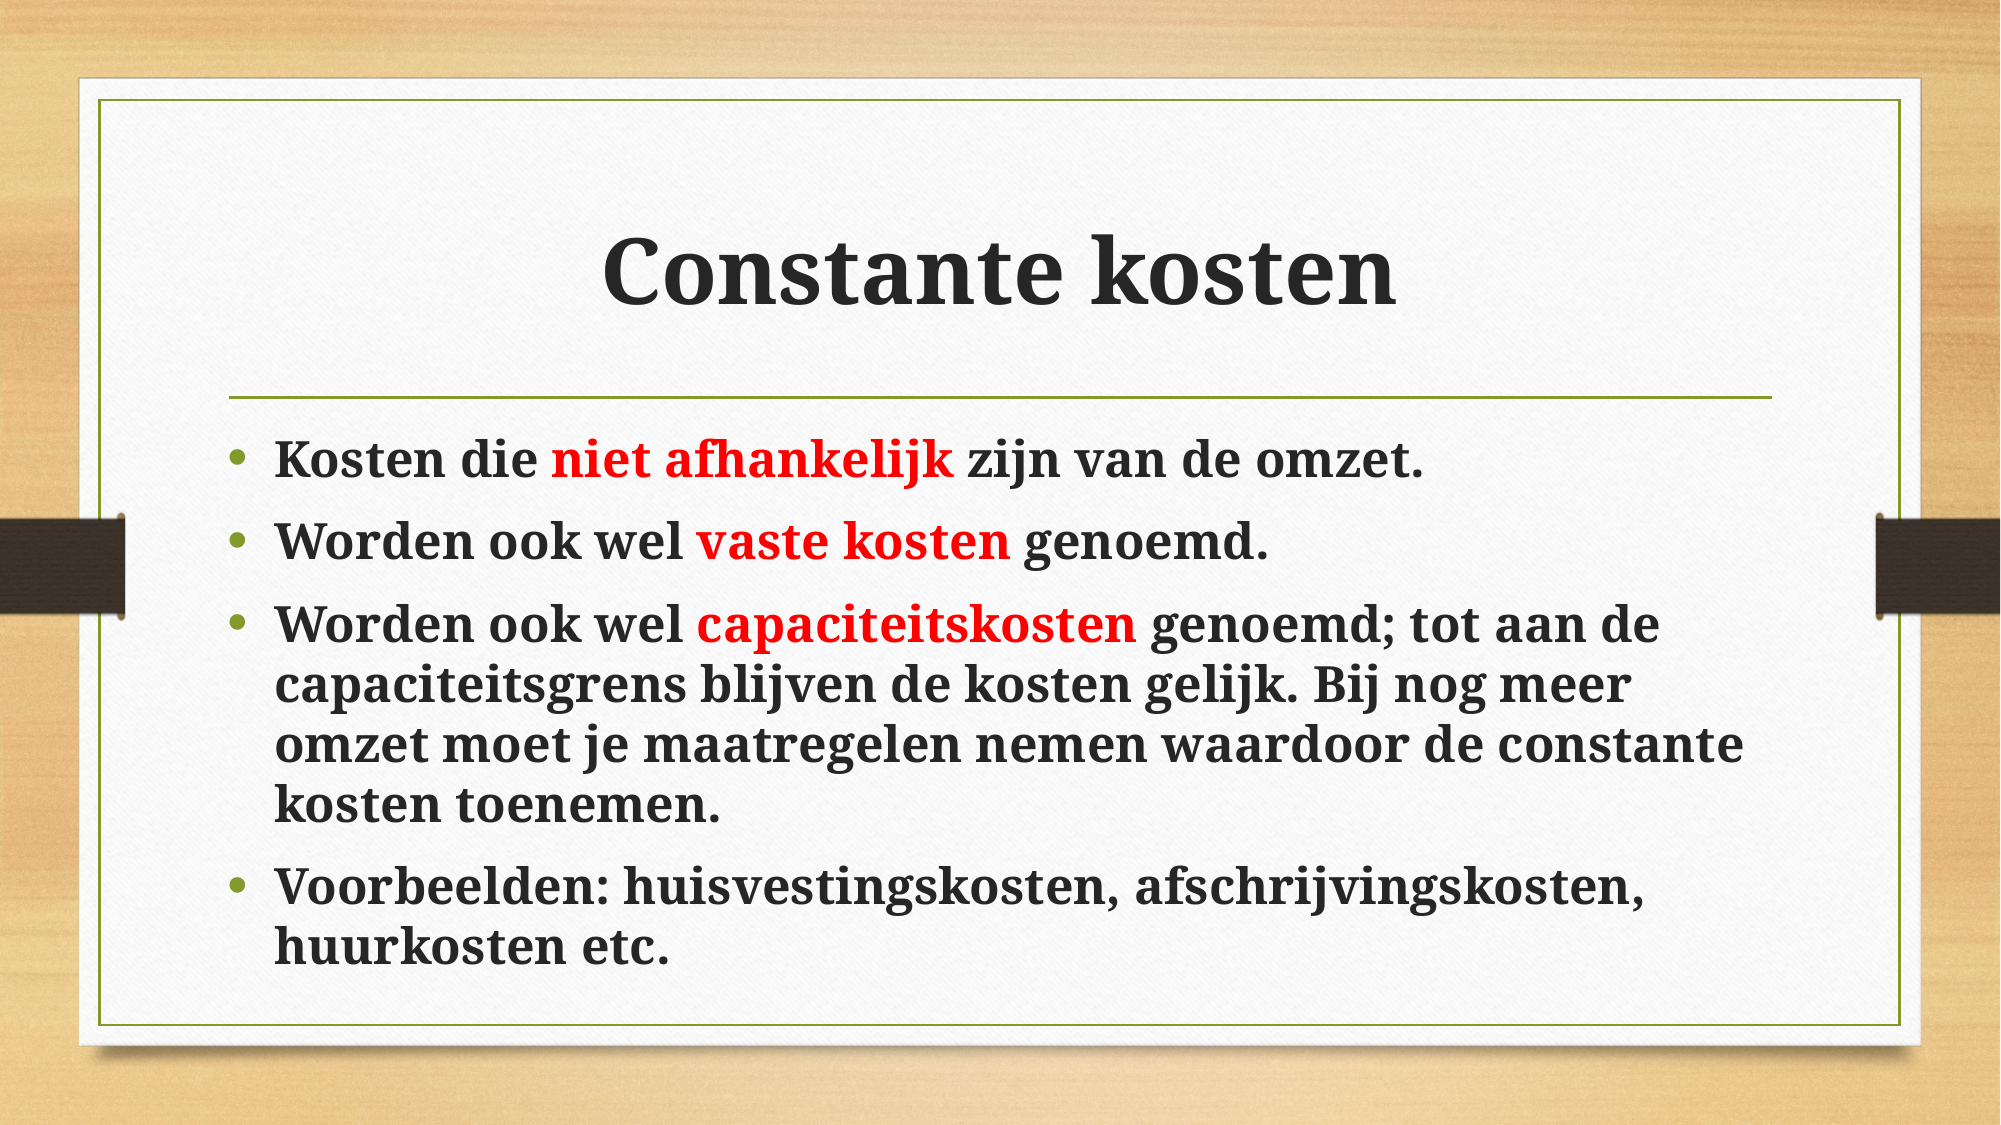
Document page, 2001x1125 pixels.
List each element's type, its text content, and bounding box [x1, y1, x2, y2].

list Kosten die niet afhankelijk zijn van de omzet. Worden ook wel vaste kosten genoemd. Worden ook wel capaciteitskosten genoemd; tot aan de capaciteitsgrens blijven de kosten gelijk. Bij nog meer omzet moet je maatregelen nemen waardoor de constante kosten toenemen. Voorbeelden: huisvestingskosten, afschrijvingskosten, huurkosten etc. [212, 419, 1788, 964]
picture [0, 0, 2001, 1125]
title Constante kosten [212, 161, 1788, 375]
